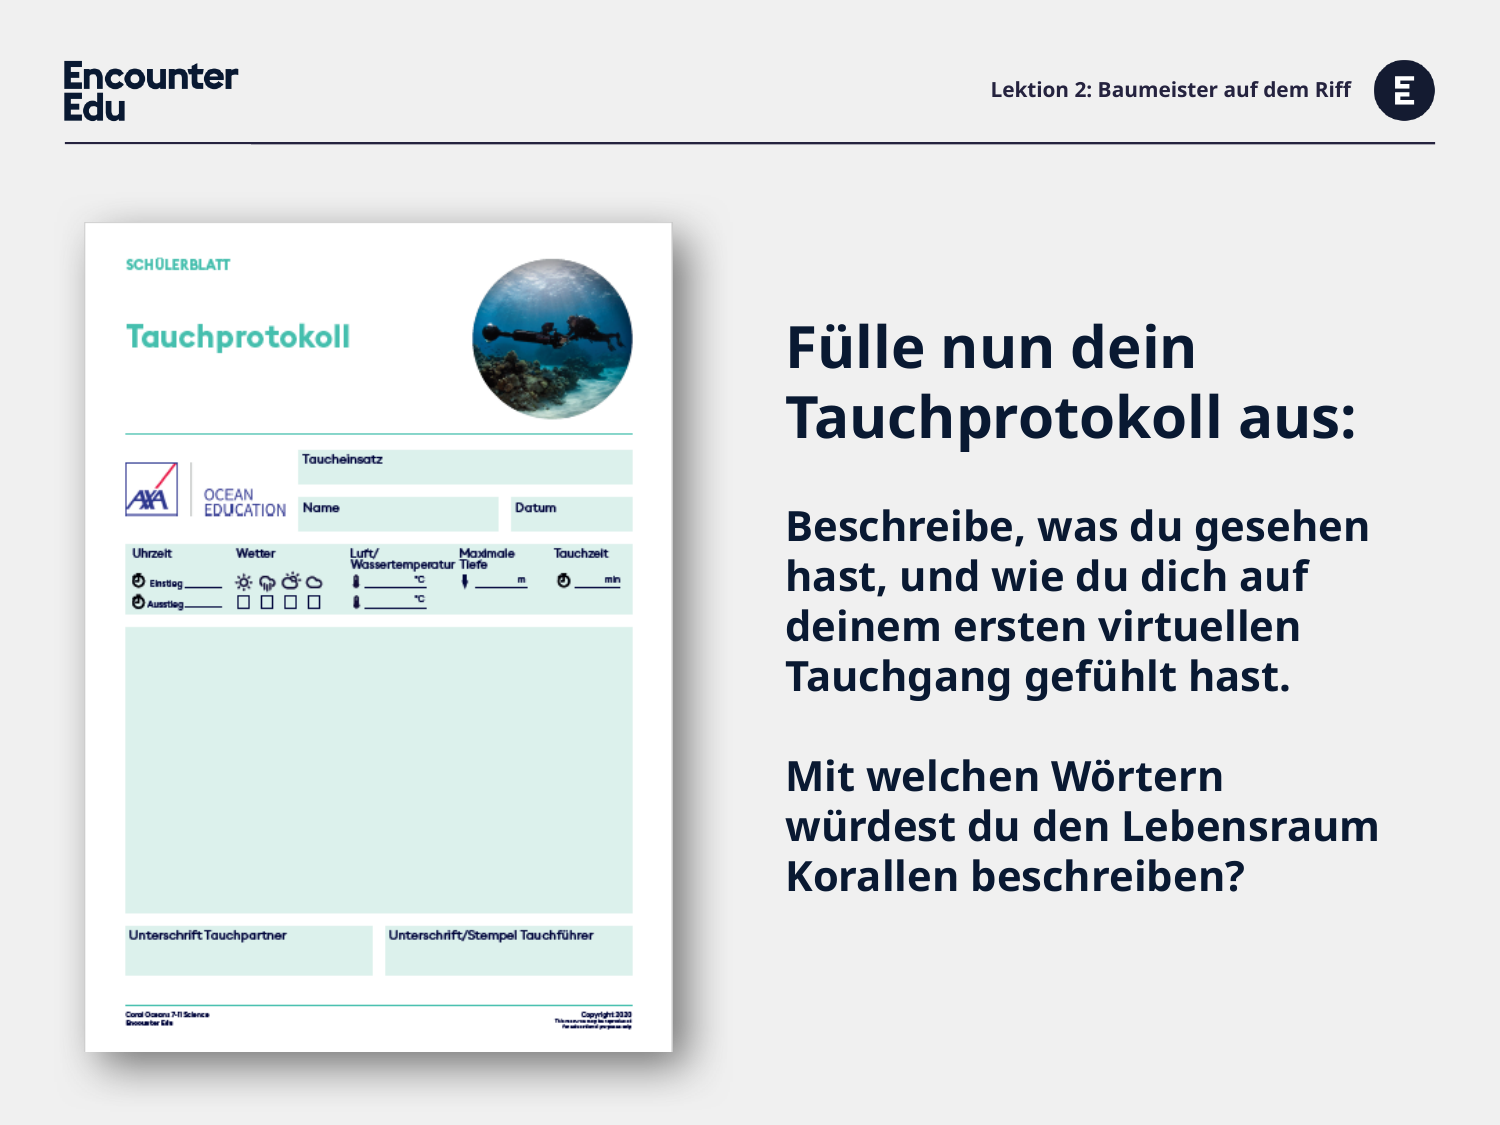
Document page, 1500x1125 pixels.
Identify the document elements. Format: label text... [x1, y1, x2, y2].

picture [60, 59, 243, 122]
picture [1372, 58, 1436, 122]
picture [84, 222, 673, 1052]
title Lektion 2: Baumeister auf dem Riff [749, 67, 1359, 114]
text_box Fülle nun dein Tauchprotokoll aus: Beschreibe, was du gesehen hast, und wie du dich auf deinem ersten virtuellen Tauchgang gefühlt hast. Mit welchen Wörtern würdest du den Lebensraum Korallen beschreiben? [777, 302, 1407, 908]
